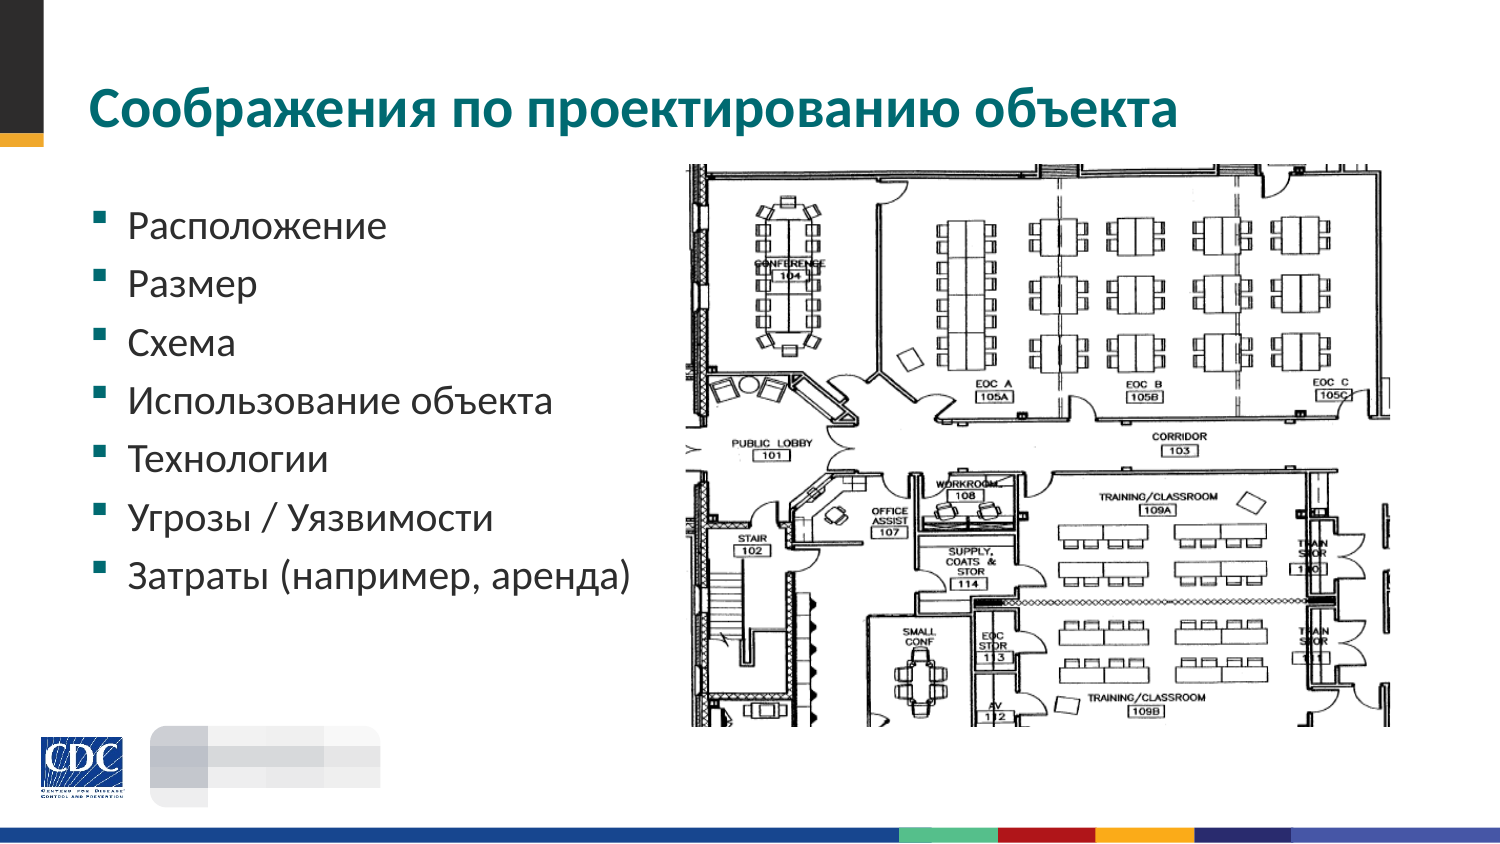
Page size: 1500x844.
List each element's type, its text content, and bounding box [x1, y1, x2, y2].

picture [41, 737, 125, 798]
title Соображения по проектированию объекта [75, 33, 1425, 147]
picture [685, 164, 1391, 728]
list Расположение Размер Схема Использование объекта Технологии Угрозы / Уязвимости Затраты (например, аренда) [75, 190, 1414, 739]
